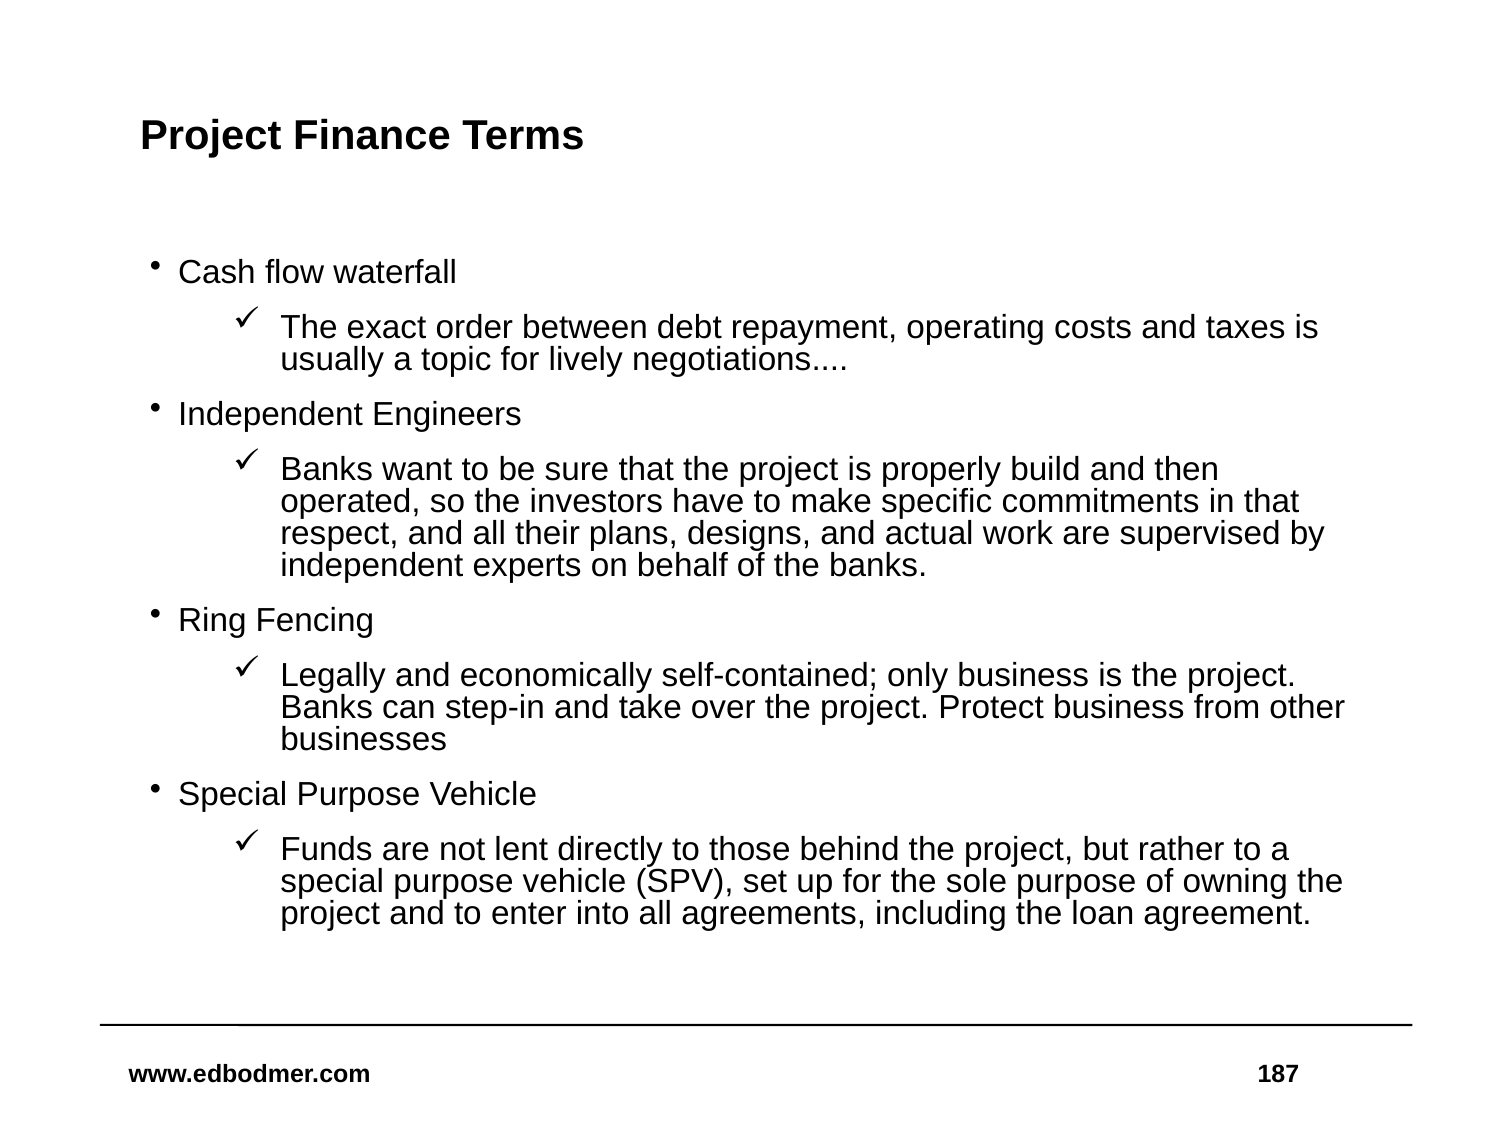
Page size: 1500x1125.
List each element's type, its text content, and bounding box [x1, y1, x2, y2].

title Project Finance Terms [125, 99, 1288, 225]
list Cash flow waterfall The exact order between debt repayment, operating costs and taxes is usually a topic for lively negotiations.... Independent Engineers Banks want to be sure that the project is properly build and then operated, so the investors have to make specific commitments in that respect, and all their plans, designs, and actual work are supervised by independent experts on behalf of the banks. Ring Fencing Legally and economically self-contained; only business is the project. Banks can step-in and take over the project. Protect business from other businesses Special Purpose Vehicle Funds are not lent directly to those behind the project, but rather to a special purpose vehicle (SPV), set up for the sole purpose of owning the project and to enter into all agreements, including the loan agreement. [125, 249, 1375, 1000]
